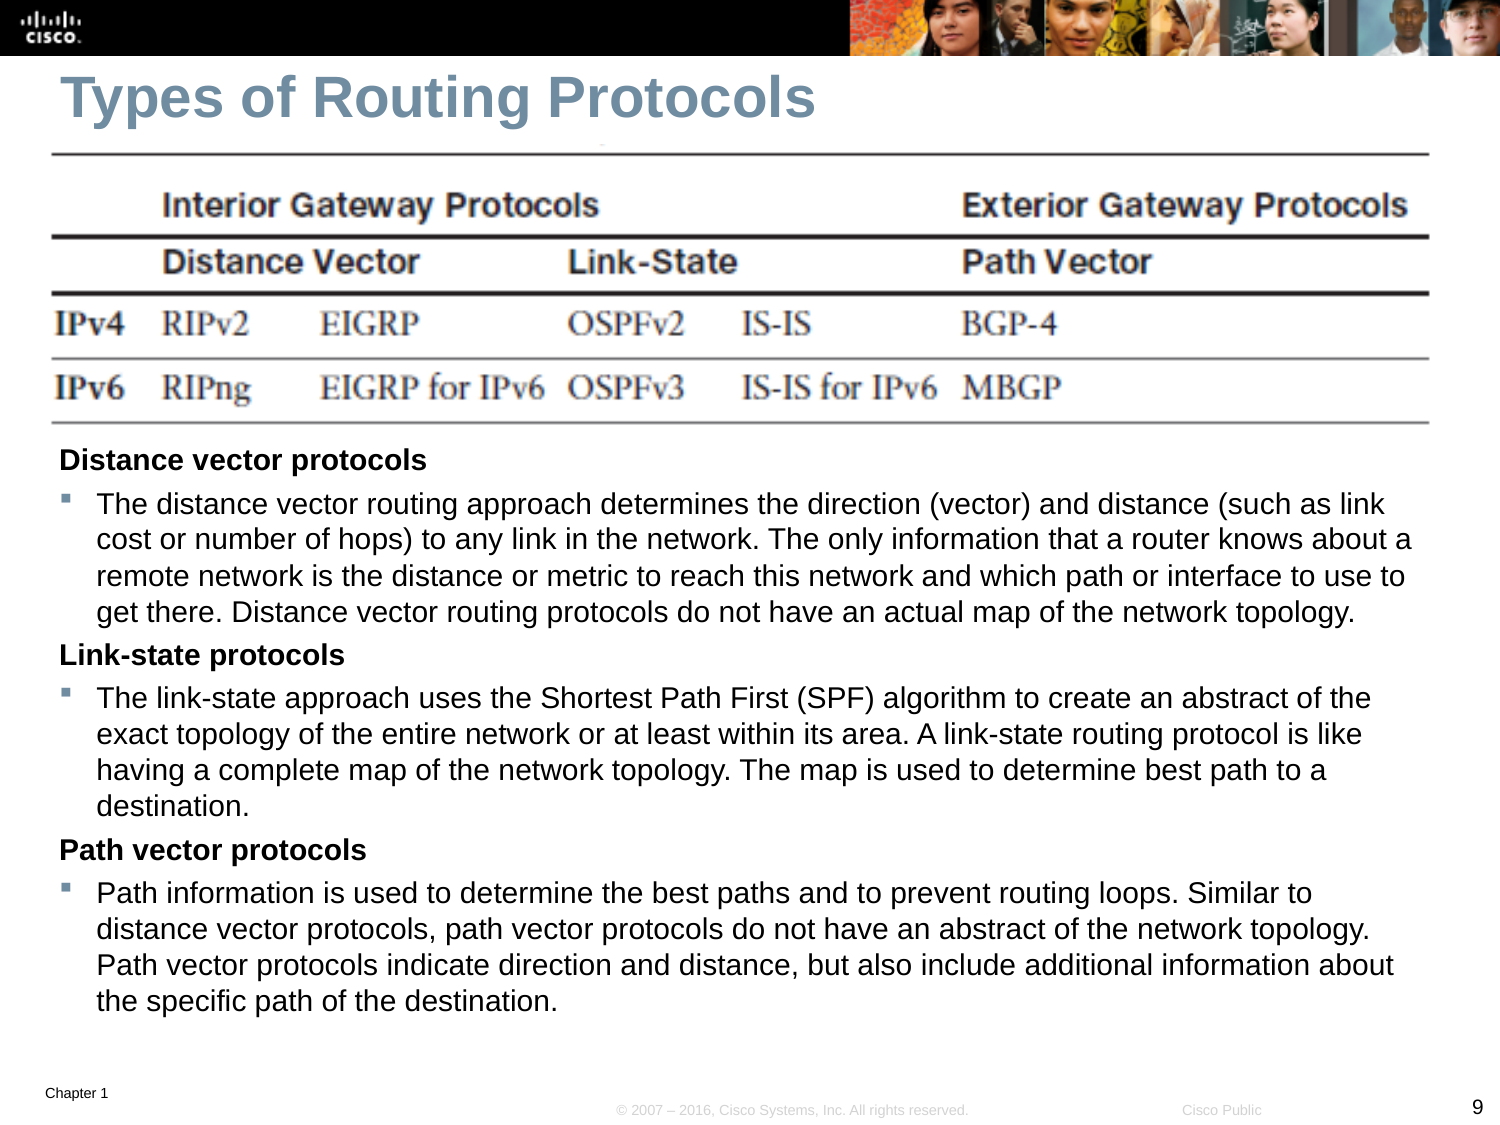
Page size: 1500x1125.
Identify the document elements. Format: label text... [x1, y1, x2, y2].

title Types of Routing Protocols [45, 59, 1444, 143]
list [45, 144, 1444, 435]
text_box Distance vector protocols The distance vector routing approach determines the direction (vector) and distance (such as link cost or number of hops) to any link in the network. The only information that a router knows about a remote network is the distance or metric to reach this network and which path or interface to use to get there. Distance vector routing protocols do not have an actual map of the network topology. Link-state protocols The link-state approach uses the Shortest Path First (SPF) algorithm to create an abstract of the exact topology of the entire network or at least within its area. A link-state routing protocol is like having a complete map of the network topology. The map is used to determine best path to a destination. Path vector protocols Path information is used to determine the best paths and to prevent routing loops. Similar to distance vector protocols, path vector protocols do not have an abstract of the network topology. Path vector protocols indicate direction and distance, but also include additional information about the specific path of the destination. [45, 441, 1444, 1036]
picture [0, 0, 1500, 56]
